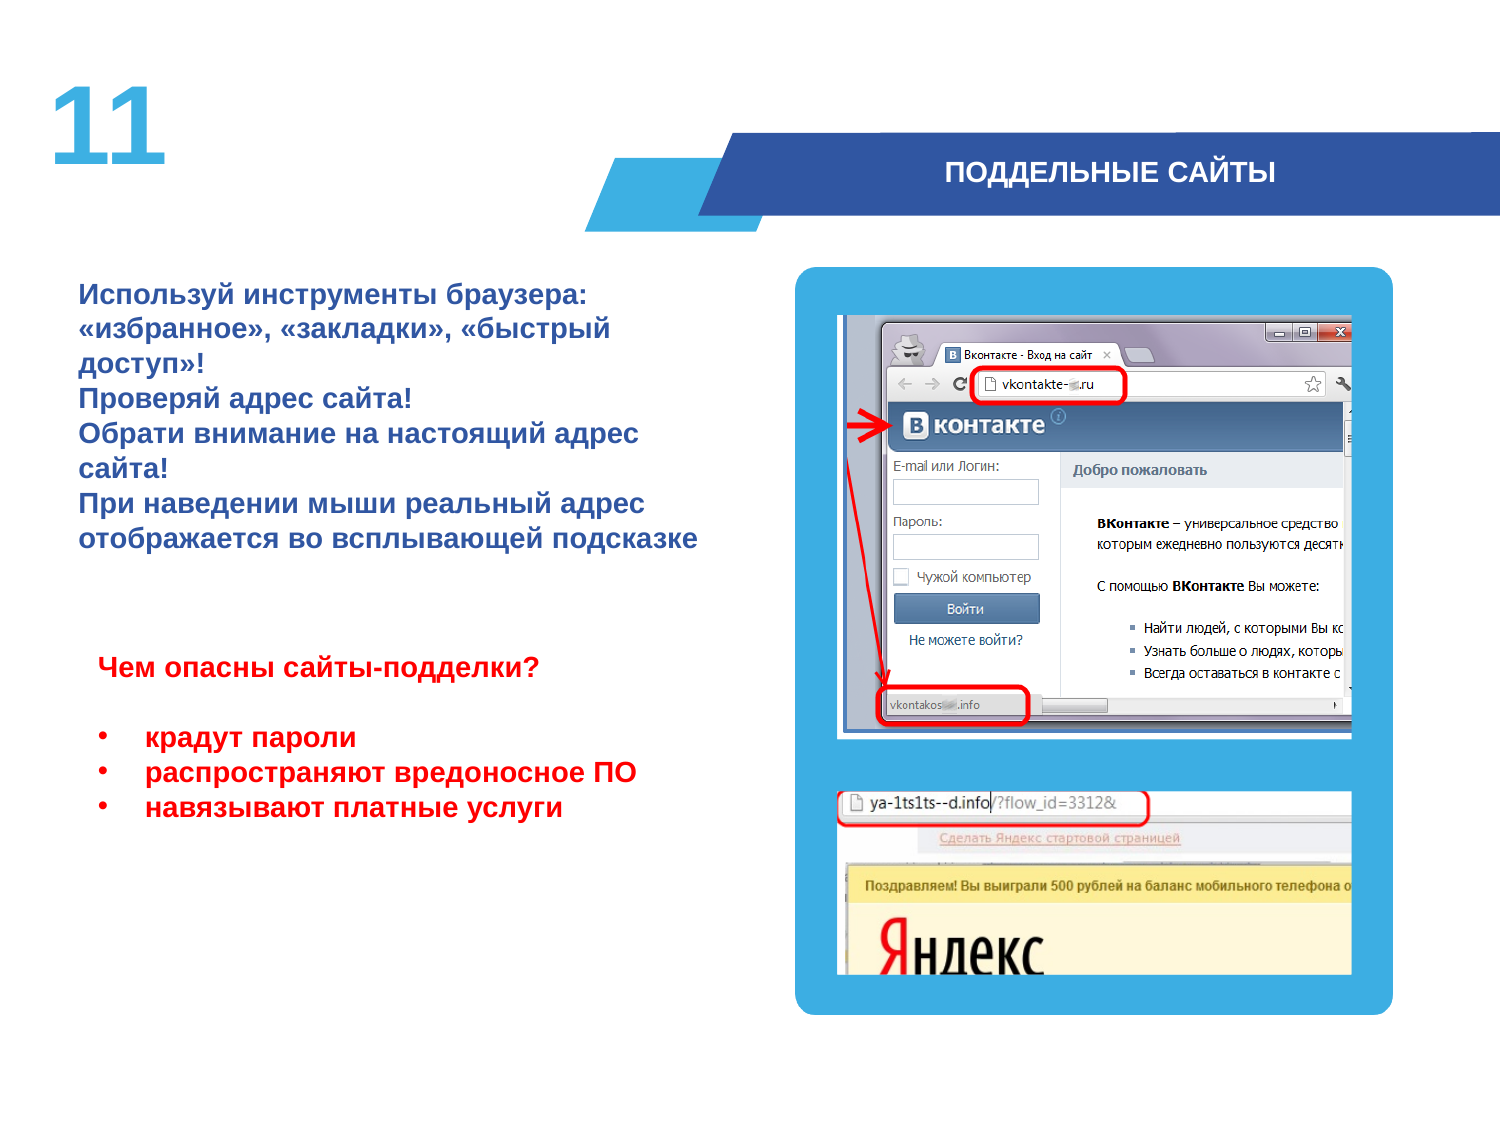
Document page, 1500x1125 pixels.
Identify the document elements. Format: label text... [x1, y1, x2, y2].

picture [795, 266, 1394, 1015]
text_box Используй инструменты браузера: «избранное», «закладки», «быстрый доступ»! Проверяй адрес сайта! Обрати внимание на настоящий адрес сайта! При наведении мыши реальный адрес отображается во всплывающей подсказке [63, 267, 751, 597]
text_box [584, 132, 1500, 232]
text_box Чем опасны сайты-подделки? крадут пароли распространяют вредоносное ПО навязывают платные услуги [83, 640, 771, 866]
text_box 11 [33, 78, 183, 161]
